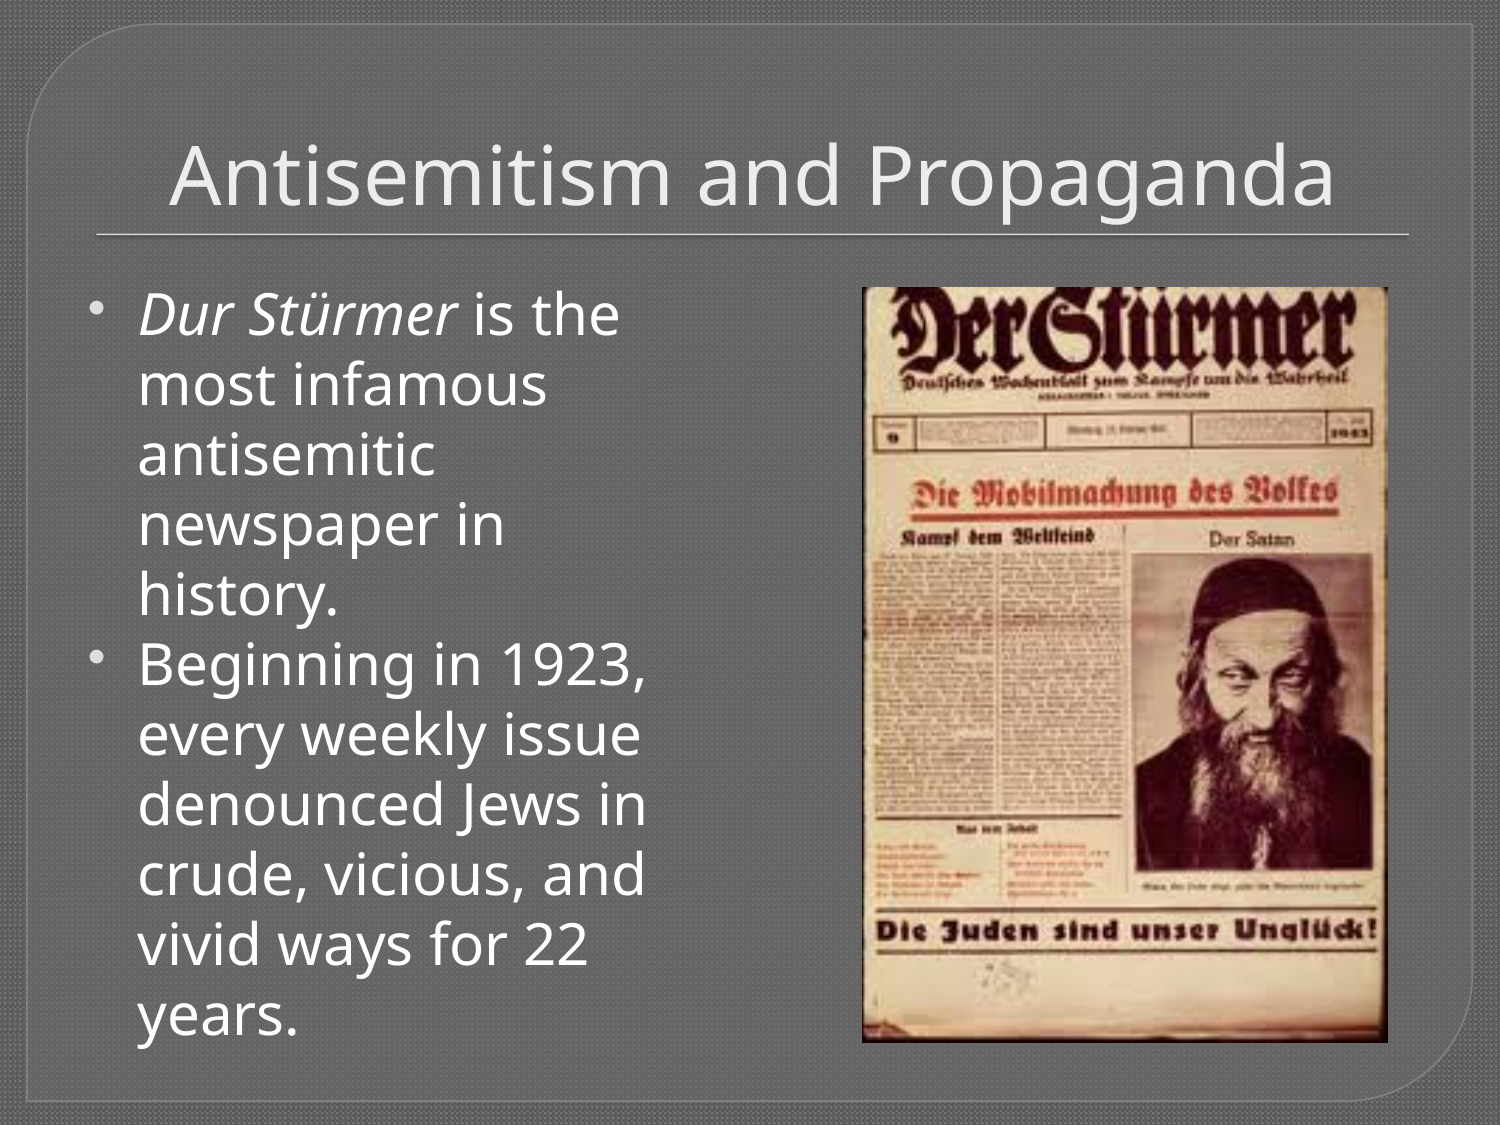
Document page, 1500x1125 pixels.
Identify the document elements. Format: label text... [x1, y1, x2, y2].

list Dur Stürmer is the most infamous antisemitic newspaper in history. Beginning in 1923, every weekly issue denounced Jews in crude, vicious, and vivid ways for 22 years. [75, 270, 738, 1013]
picture [862, 287, 1388, 1043]
title Antisemitism and Propaganda [75, 41, 1425, 230]
